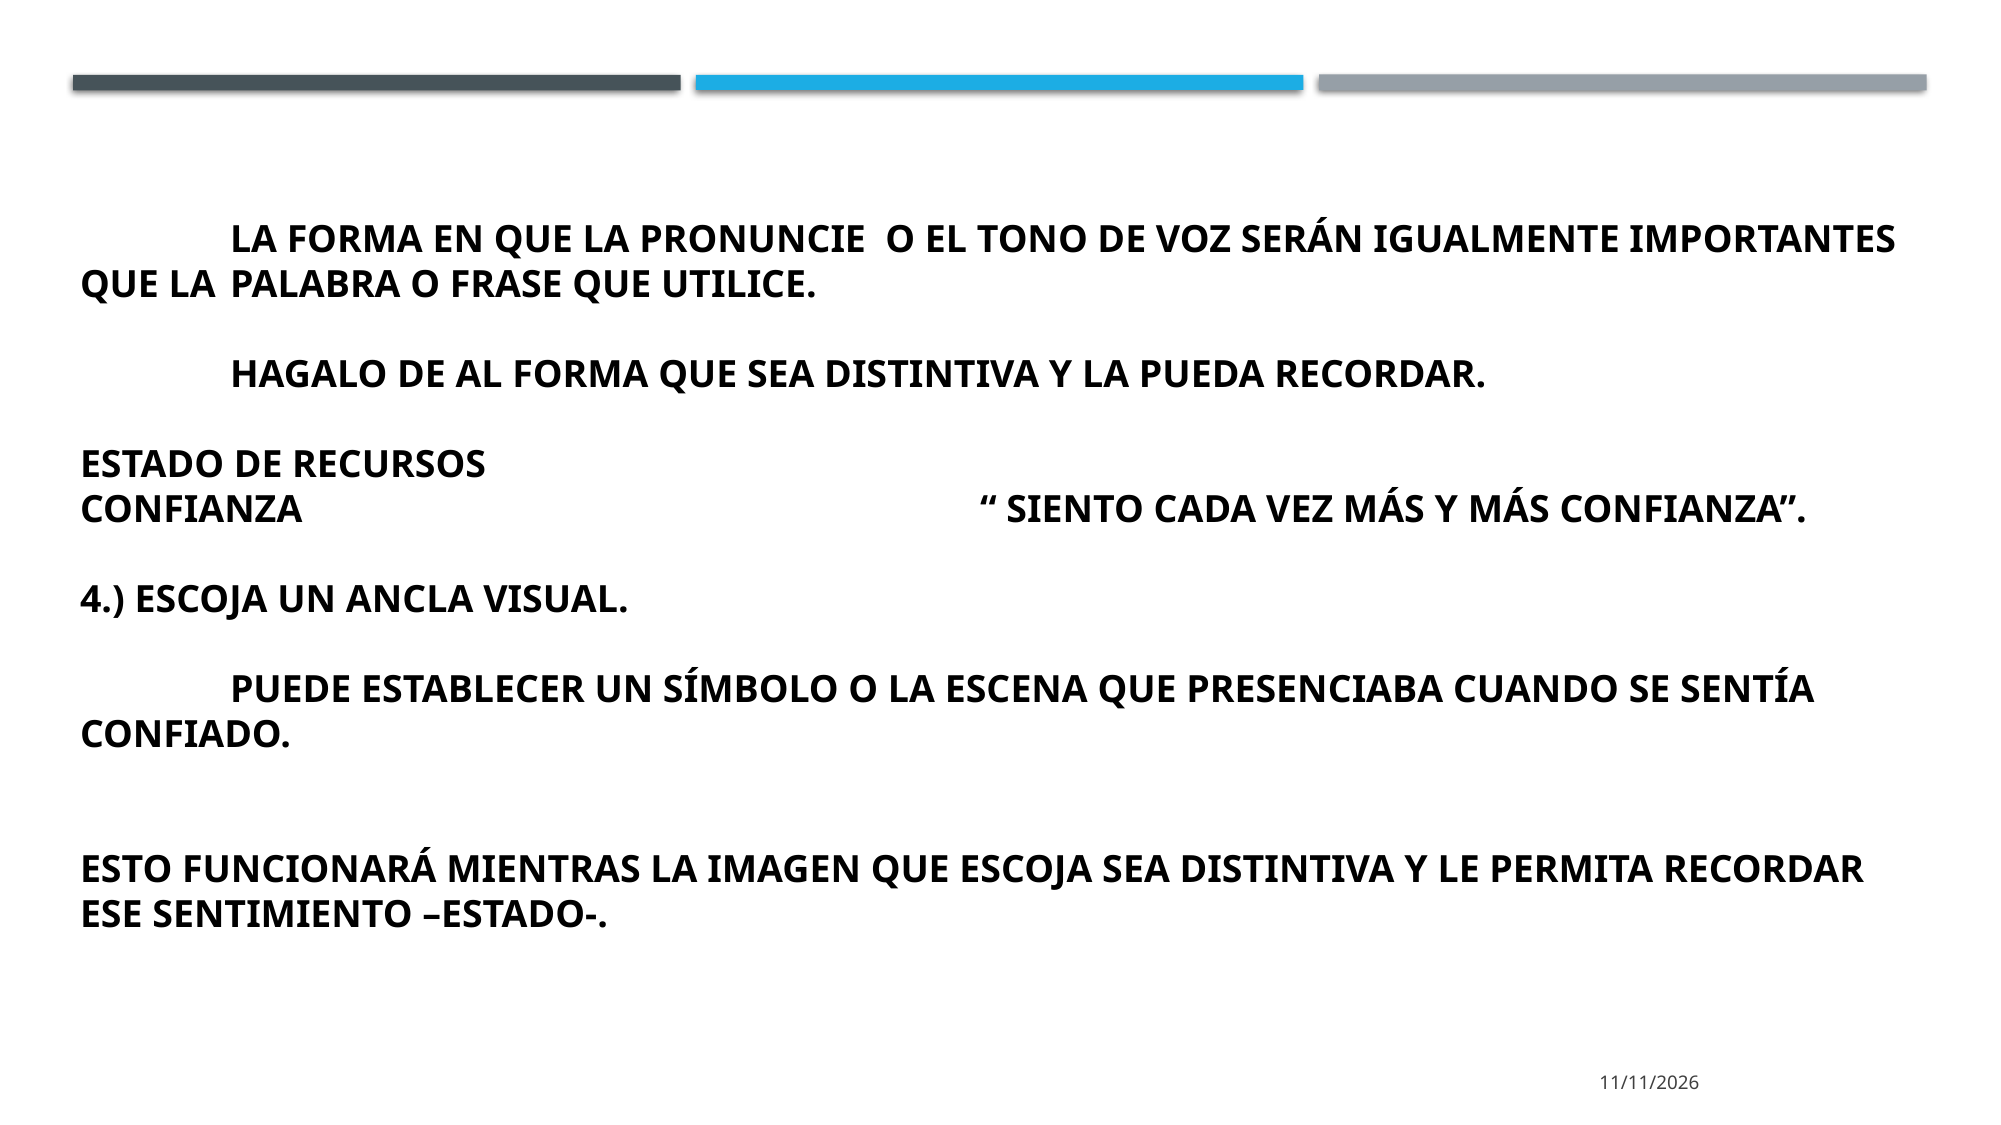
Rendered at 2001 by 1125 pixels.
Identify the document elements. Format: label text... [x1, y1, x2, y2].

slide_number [1247, 1053, 1715, 1114]
text_box LA FORMA EN QUE LA PRONUNCIE O EL TONO DE VOZ SERÁN IGUALMENTE IMPORTANTES QUE LA PALABRA O FRASE QUE UTILICE. HAGALO DE AL FORMA QUE SEA DISTINTIVA Y LA PUEDA RECORDAR. ESTADO DE RECURSOS CONFIANZA “ SIENTO CADA VEZ MÁS Y MÁS CONFIANZA”. 4.) ESCOJA UN ANCLA VISUAL. PUEDE ESTABLECER UN SÍMBOLO O LA ESCENA QUE PRESENCIABA CUANDO SE SENTÍA CONFIADO. ESTO FUNCIONARÁ MIENTRAS LA IMAGEN QUE ESCOJA SEA DISTINTIVA Y LE PERMITA RECORDAR ESE SENTIMIENTO –ESTADO-. [65, 162, 1946, 943]
